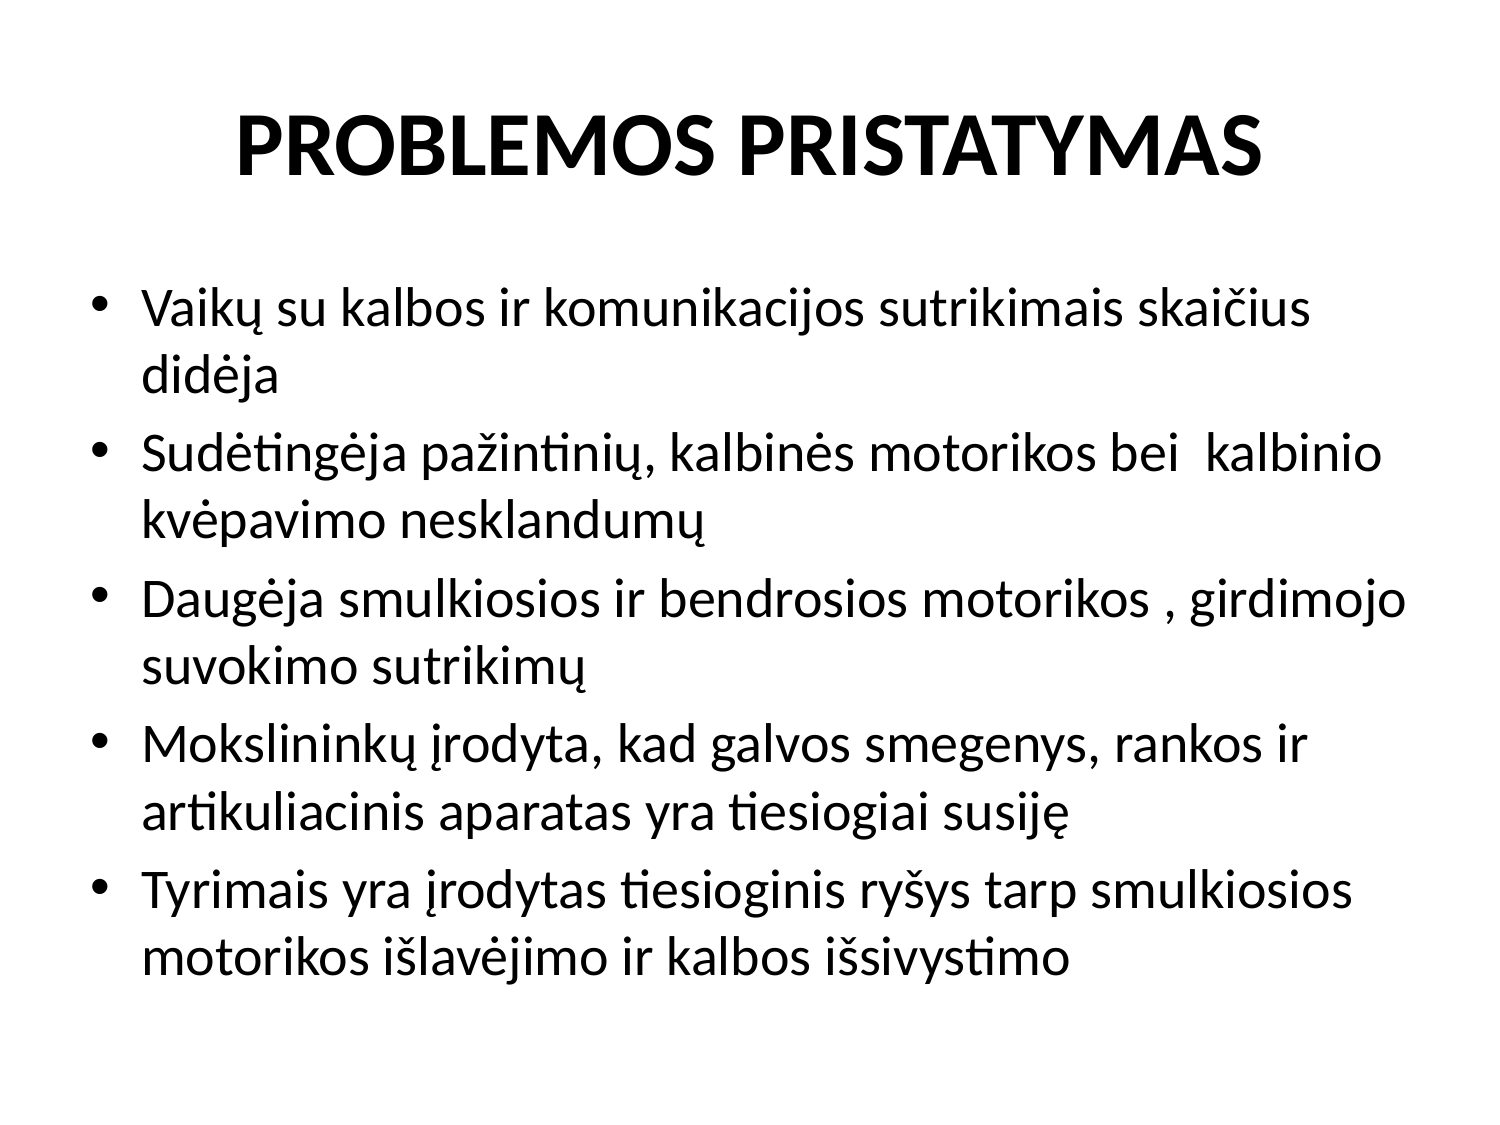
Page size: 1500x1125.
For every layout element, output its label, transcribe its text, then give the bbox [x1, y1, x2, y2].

list Vaikų su kalbos ir komunikacijos sutrikimais skaičius didėja Sudėtingėja pažintinių, kalbinės motorikos bei kalbinio kvėpavimo nesklandumų Daugėja smulkiosios ir bendrosios motorikos , girdimojo suvokimo sutrikimų Mokslininkų įrodyta, kad galvos smegenys, rankos ir artikuliacinis aparatas yra tiesiogiai susiję Tyrimais yra įrodytas tiesioginis ryšys tarp smulkiosios motorikos išlavėjimo ir kalbos išsivystimo [74, 262, 1426, 1006]
title PROBLEMOS PRISTATYMAS [74, 44, 1426, 233]
